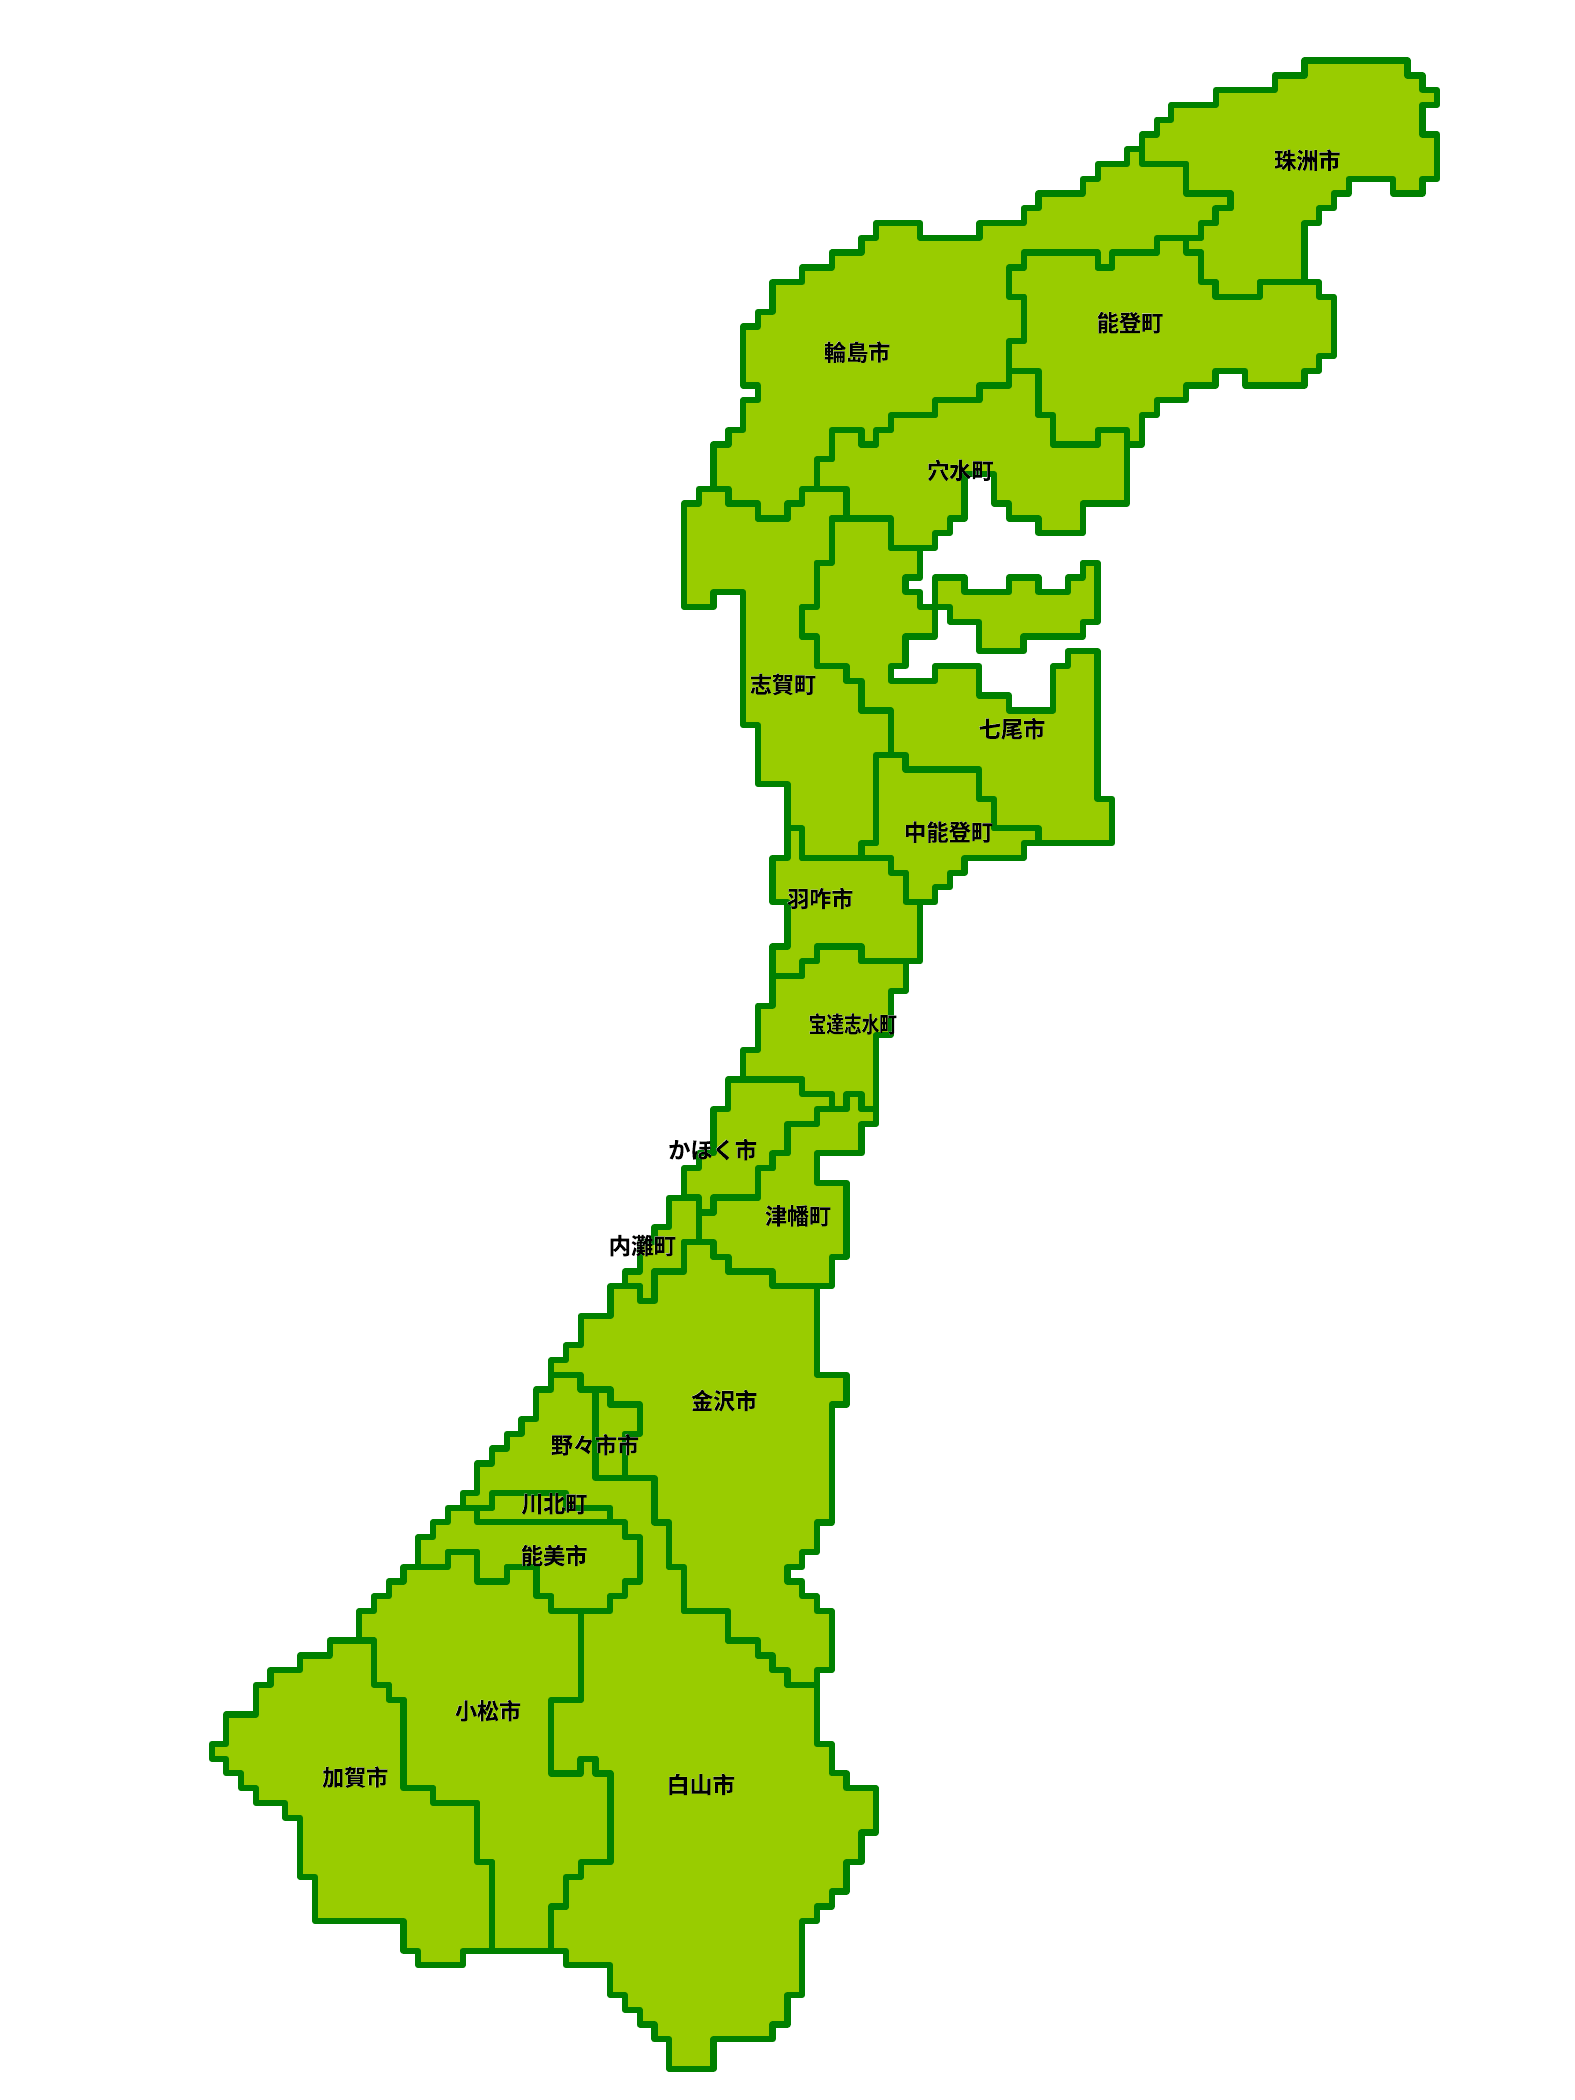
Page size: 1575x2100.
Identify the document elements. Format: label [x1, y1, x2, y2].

text_box [551, 1433, 639, 1456]
text_box [750, 673, 816, 696]
text_box [521, 1544, 587, 1567]
text_box [765, 1204, 831, 1227]
text_box [787, 887, 853, 910]
text_box [322, 1765, 388, 1789]
text_box [669, 1138, 757, 1161]
text_box [668, 1773, 735, 1796]
text_box [824, 340, 890, 364]
text_box [521, 1492, 587, 1515]
text_box [809, 1012, 897, 1036]
text_box [454, 1699, 521, 1722]
text_box [211, 60, 1438, 2069]
text_box [691, 1389, 757, 1412]
text_box [905, 820, 993, 844]
text_box [979, 717, 1045, 740]
text_box [610, 1234, 676, 1257]
text_box [1274, 148, 1340, 172]
text_box [1097, 311, 1163, 334]
text_box [927, 459, 994, 482]
